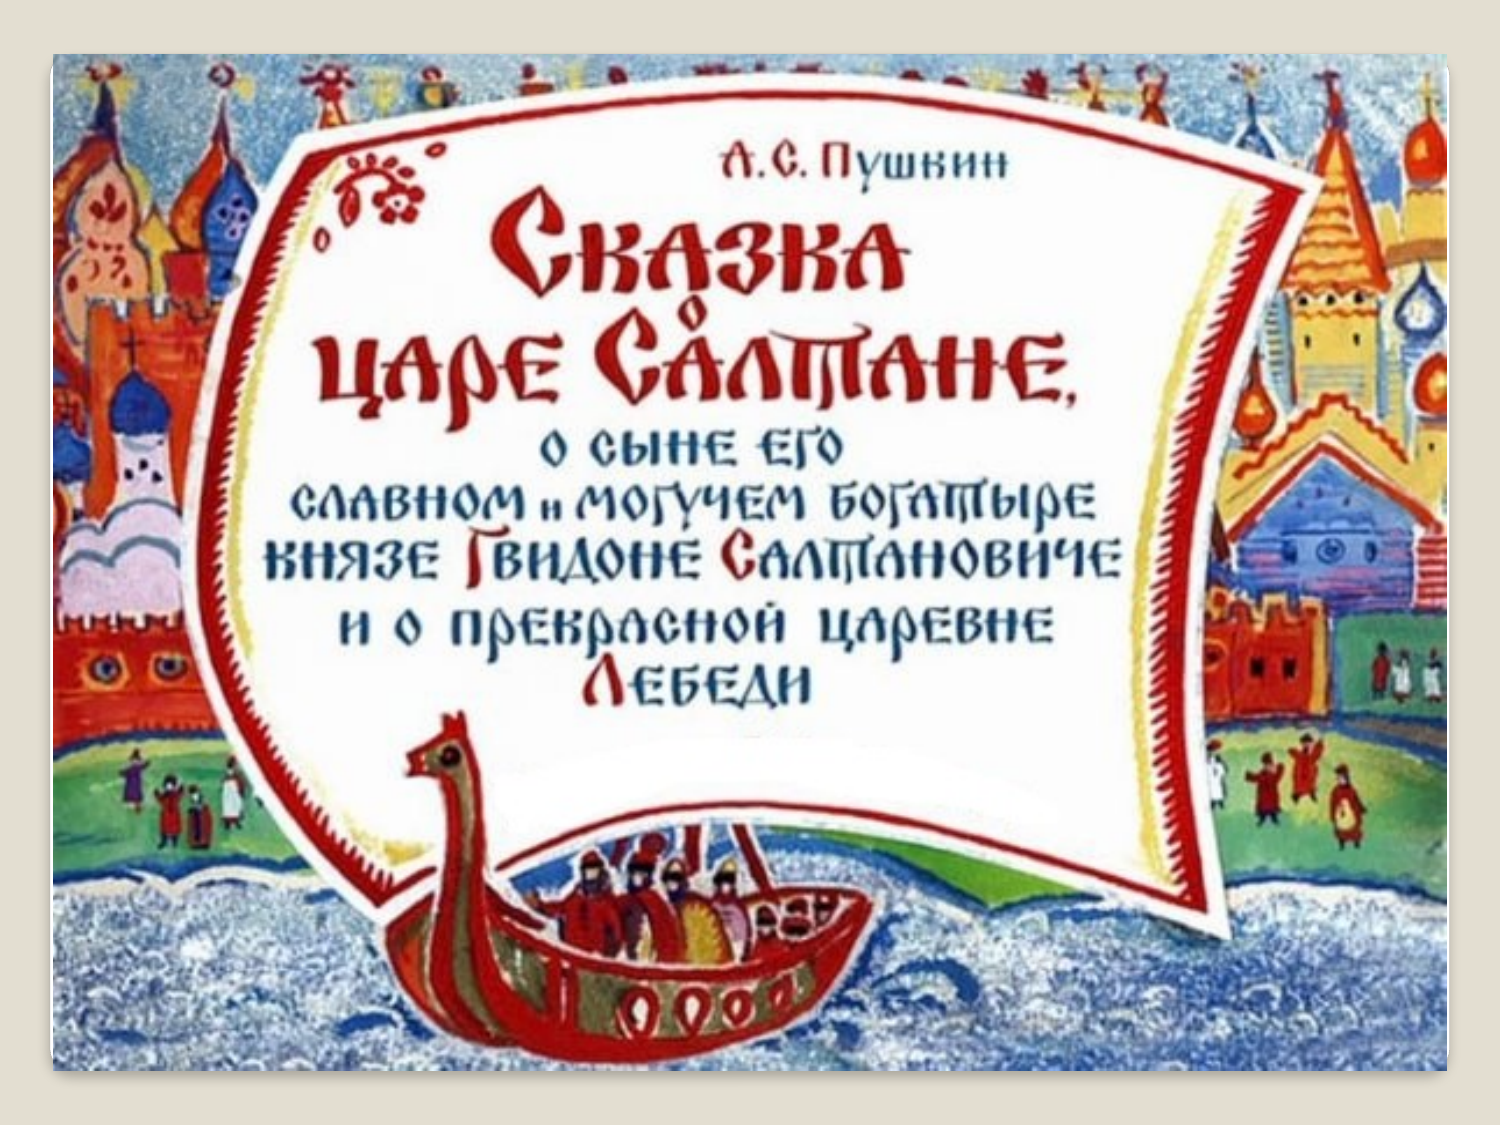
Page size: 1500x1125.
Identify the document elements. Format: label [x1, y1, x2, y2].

picture [52, 54, 1448, 1071]
